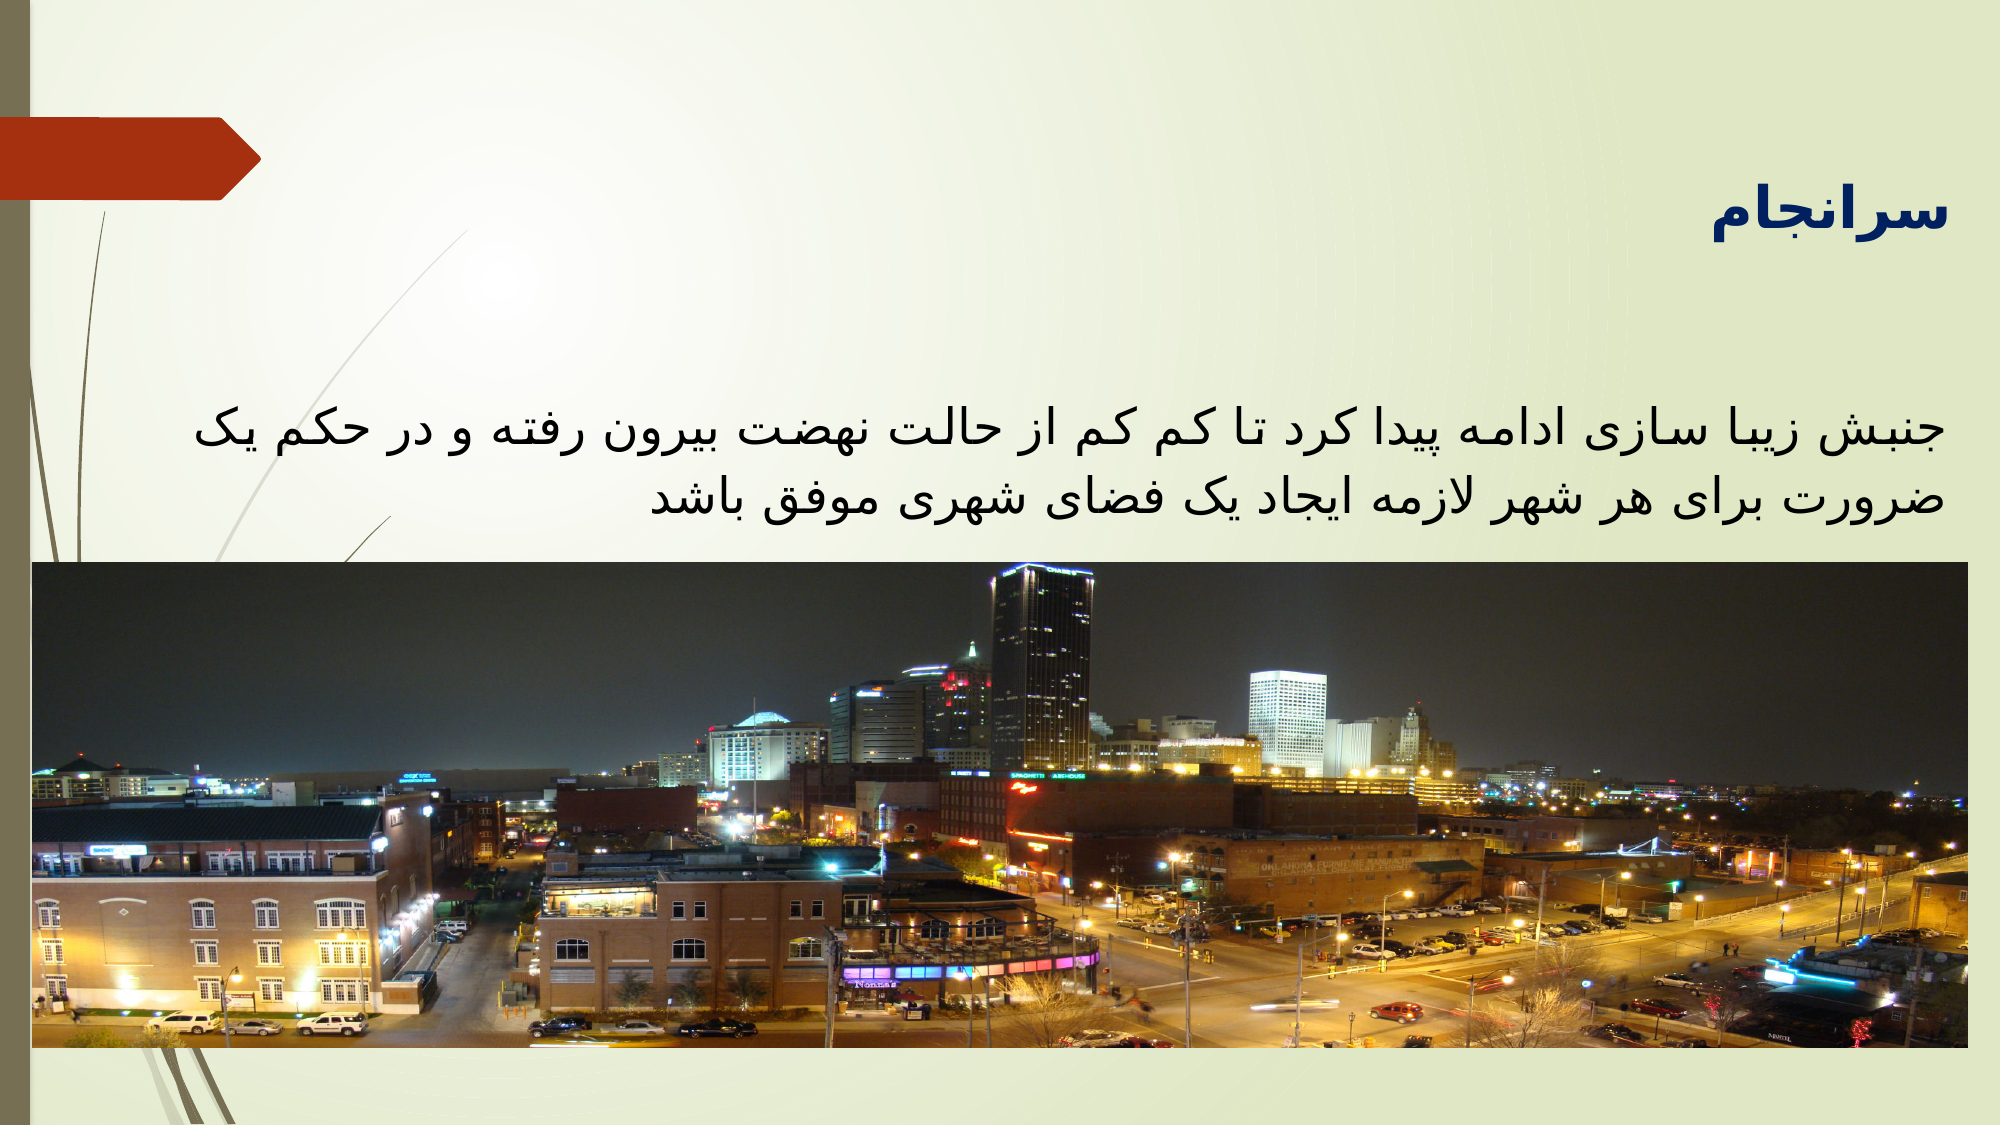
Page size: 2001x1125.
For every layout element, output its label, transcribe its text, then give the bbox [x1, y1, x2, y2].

text_box جنبش زیبا سازی ادامه پیدا کرد تا کم کم از حالت نهضت بیرون رفته و در حکم یک ضرورت برای هر شهر لازمه ایجاد یک فضای شهری موفق باشد [179, 378, 1963, 532]
picture [32, 562, 1968, 1048]
text_box سرانجام [1591, 142, 1968, 269]
